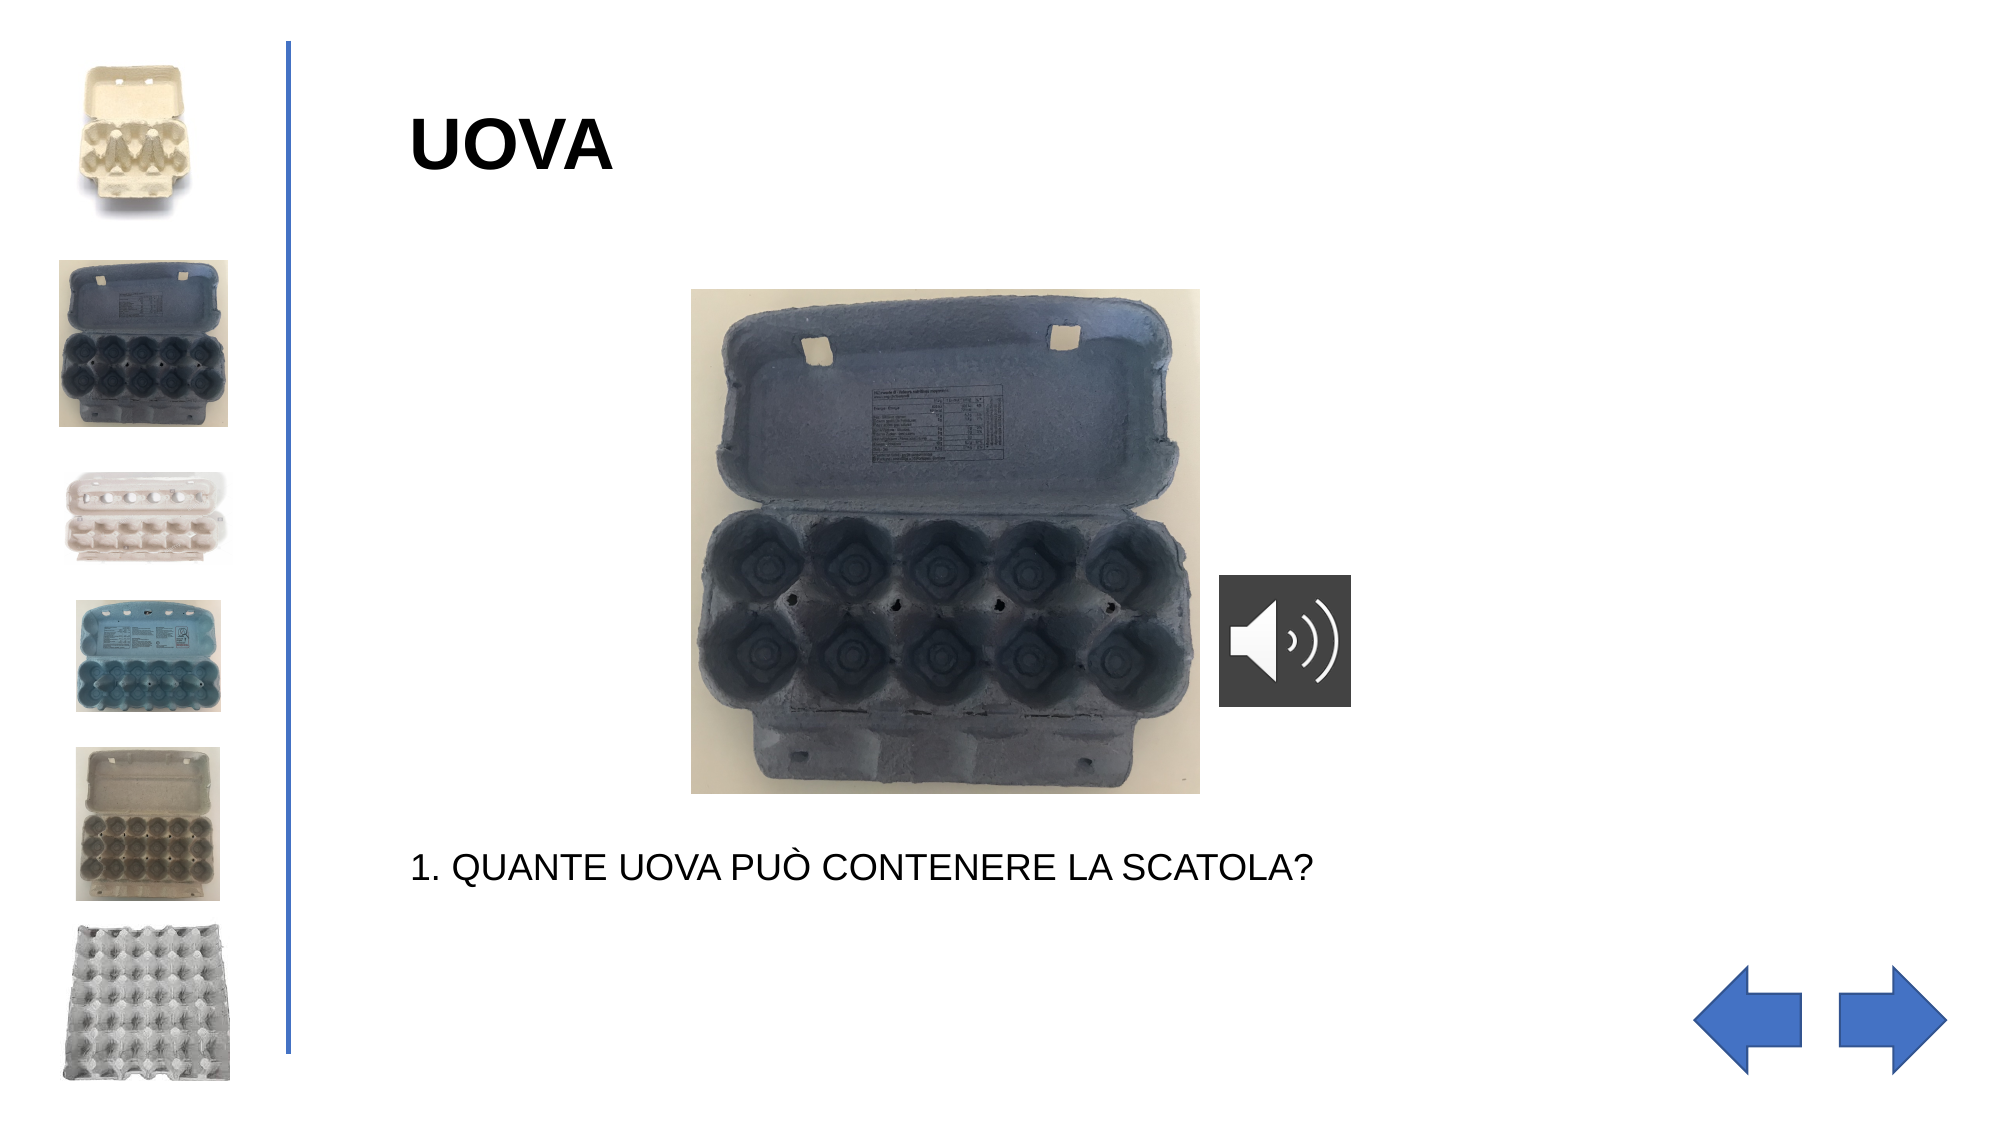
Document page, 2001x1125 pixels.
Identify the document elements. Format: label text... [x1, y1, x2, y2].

text_box 1. QUANTE UOVA PUÒ CONTENERE LA SCATOLA? [395, 835, 1656, 896]
text_box [1693, 964, 1802, 1076]
picture [64, 33, 206, 249]
picture [690, 289, 1200, 794]
picture [70, 747, 225, 901]
picture [59, 260, 228, 428]
text_box [1838, 964, 1948, 1076]
text_box UOVA [394, 89, 631, 192]
picture [1217, 574, 1352, 708]
picture [76, 600, 221, 712]
picture [60, 917, 230, 1092]
picture [64, 472, 233, 565]
